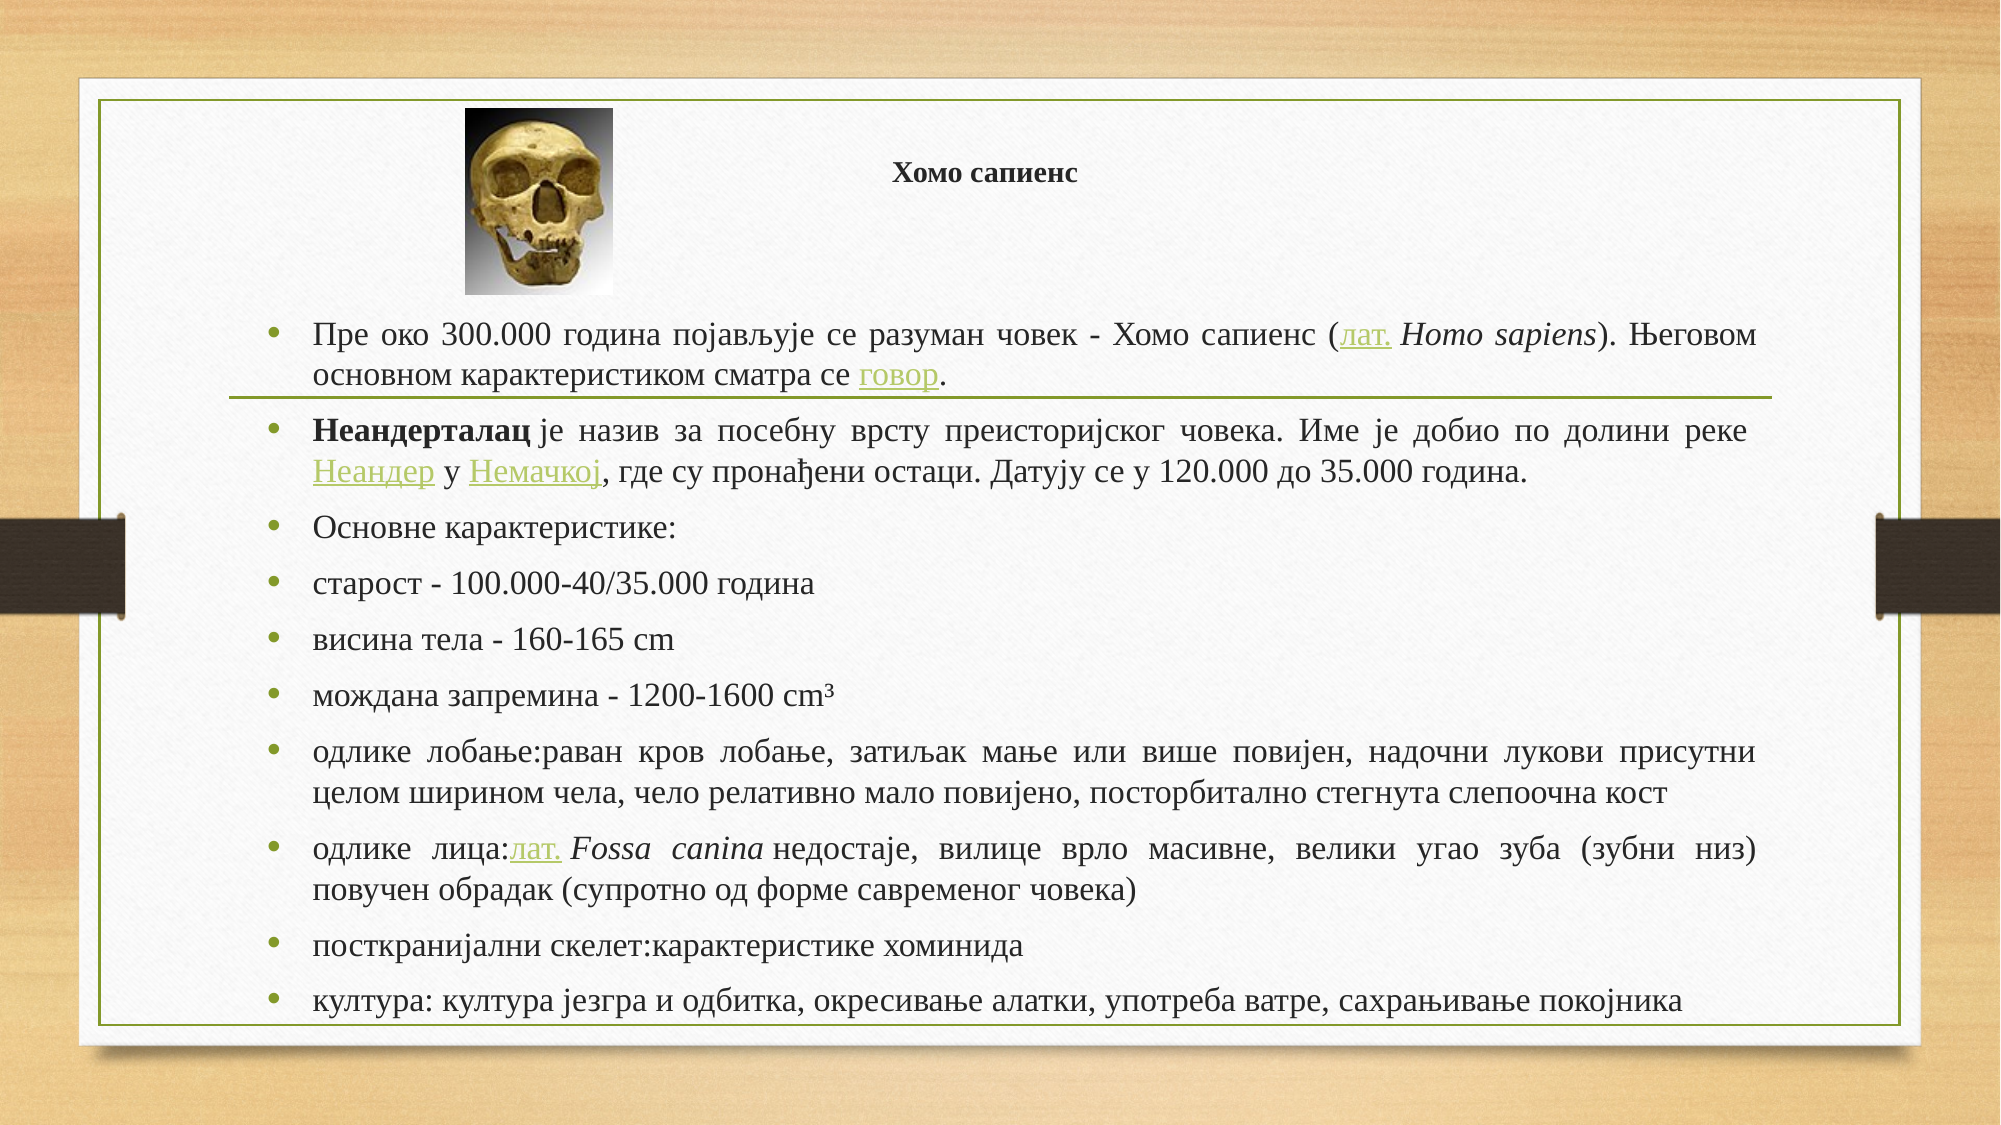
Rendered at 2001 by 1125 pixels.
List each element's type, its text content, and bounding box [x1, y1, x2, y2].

list Пре око 300.000 година појављује се разуман човек - Хомо сапиенс (лат. Homo sapiens). Његовом основном карактеристиком сматра се говор. Неандерталац је назив за посебну врсту преисторијског човека. Име је добио по долини реке Неандер у Немачкој, где су пронађени остаци. Датују се у 120.000 до 35.000 година. Основне карактеристике: старост - 100.000-40/35.000 година висина тела - 160-165 cm мождана запремина - 1200-1600 cm³ одлике лобање:раван кров лобање, затиљак мање или више повијен, надочни лукови присутни целом ширином чела, чело релативно мало повијено, посторбитално стегнута слепоочна кост одлике лица:лат. Fossa canina недостаје, вилице врло масивне, велики угао зуба (зубни низ) повучен обрадак (супротно од форме савременог човека) посткранијални скелет:карактеристике хоминида култура: култура језгра и одбитка, окресивање алатки, употреба ватре, сахрањивање покојника [251, 303, 1772, 1038]
title Хомо сапиенс [223, 72, 1747, 270]
picture [0, 0, 2001, 1125]
